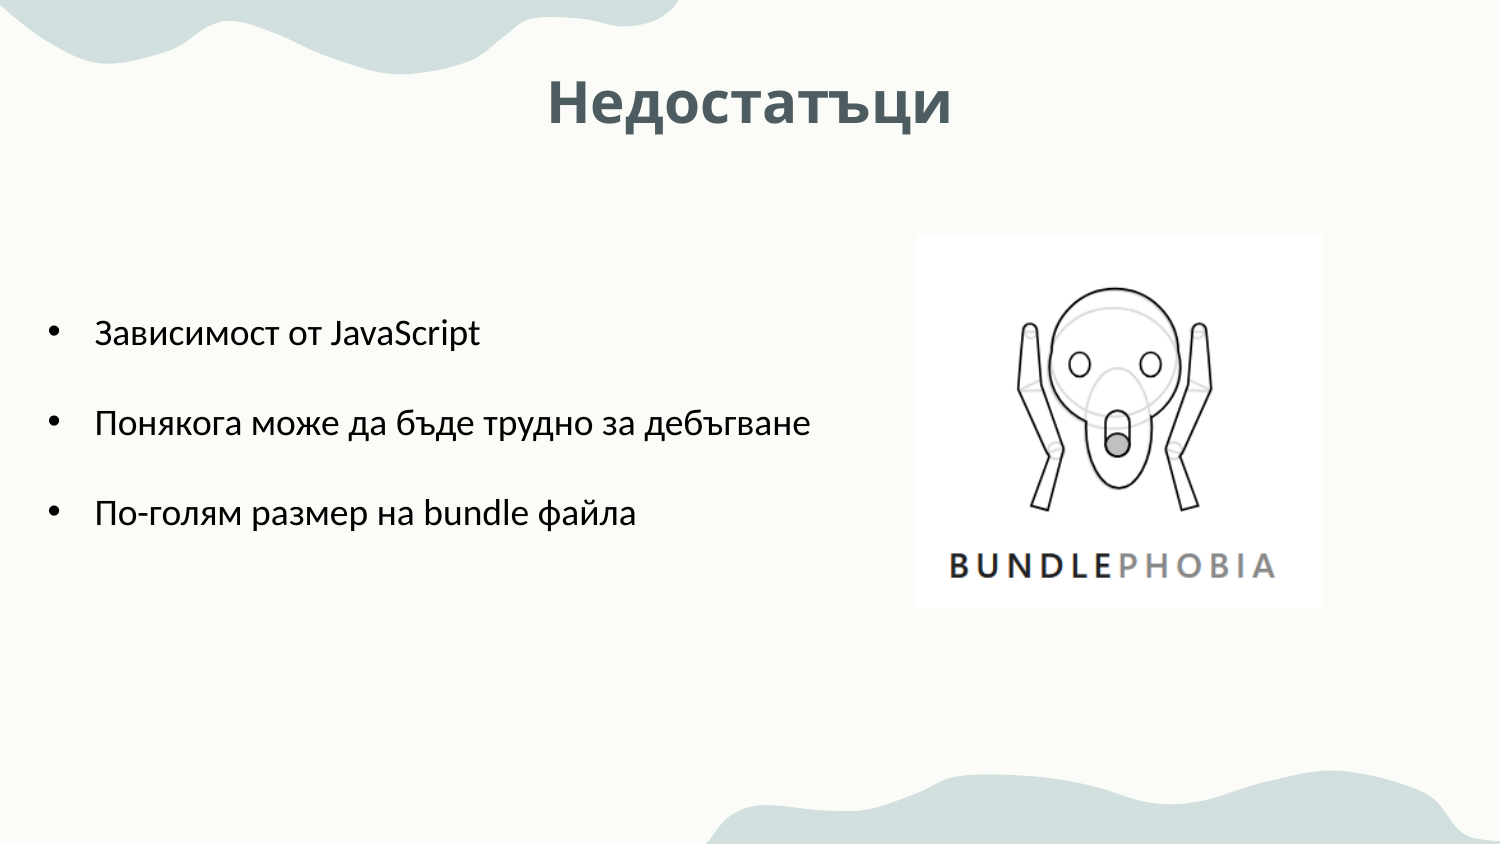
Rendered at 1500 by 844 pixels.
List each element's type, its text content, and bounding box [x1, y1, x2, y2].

text_box Зависимост от JavaScript Понякога може да бъде трудно за дебъгване По-голям размер на bundle файла [32, 300, 841, 541]
picture [915, 234, 1324, 609]
title Недостатъци [122, 58, 1378, 151]
